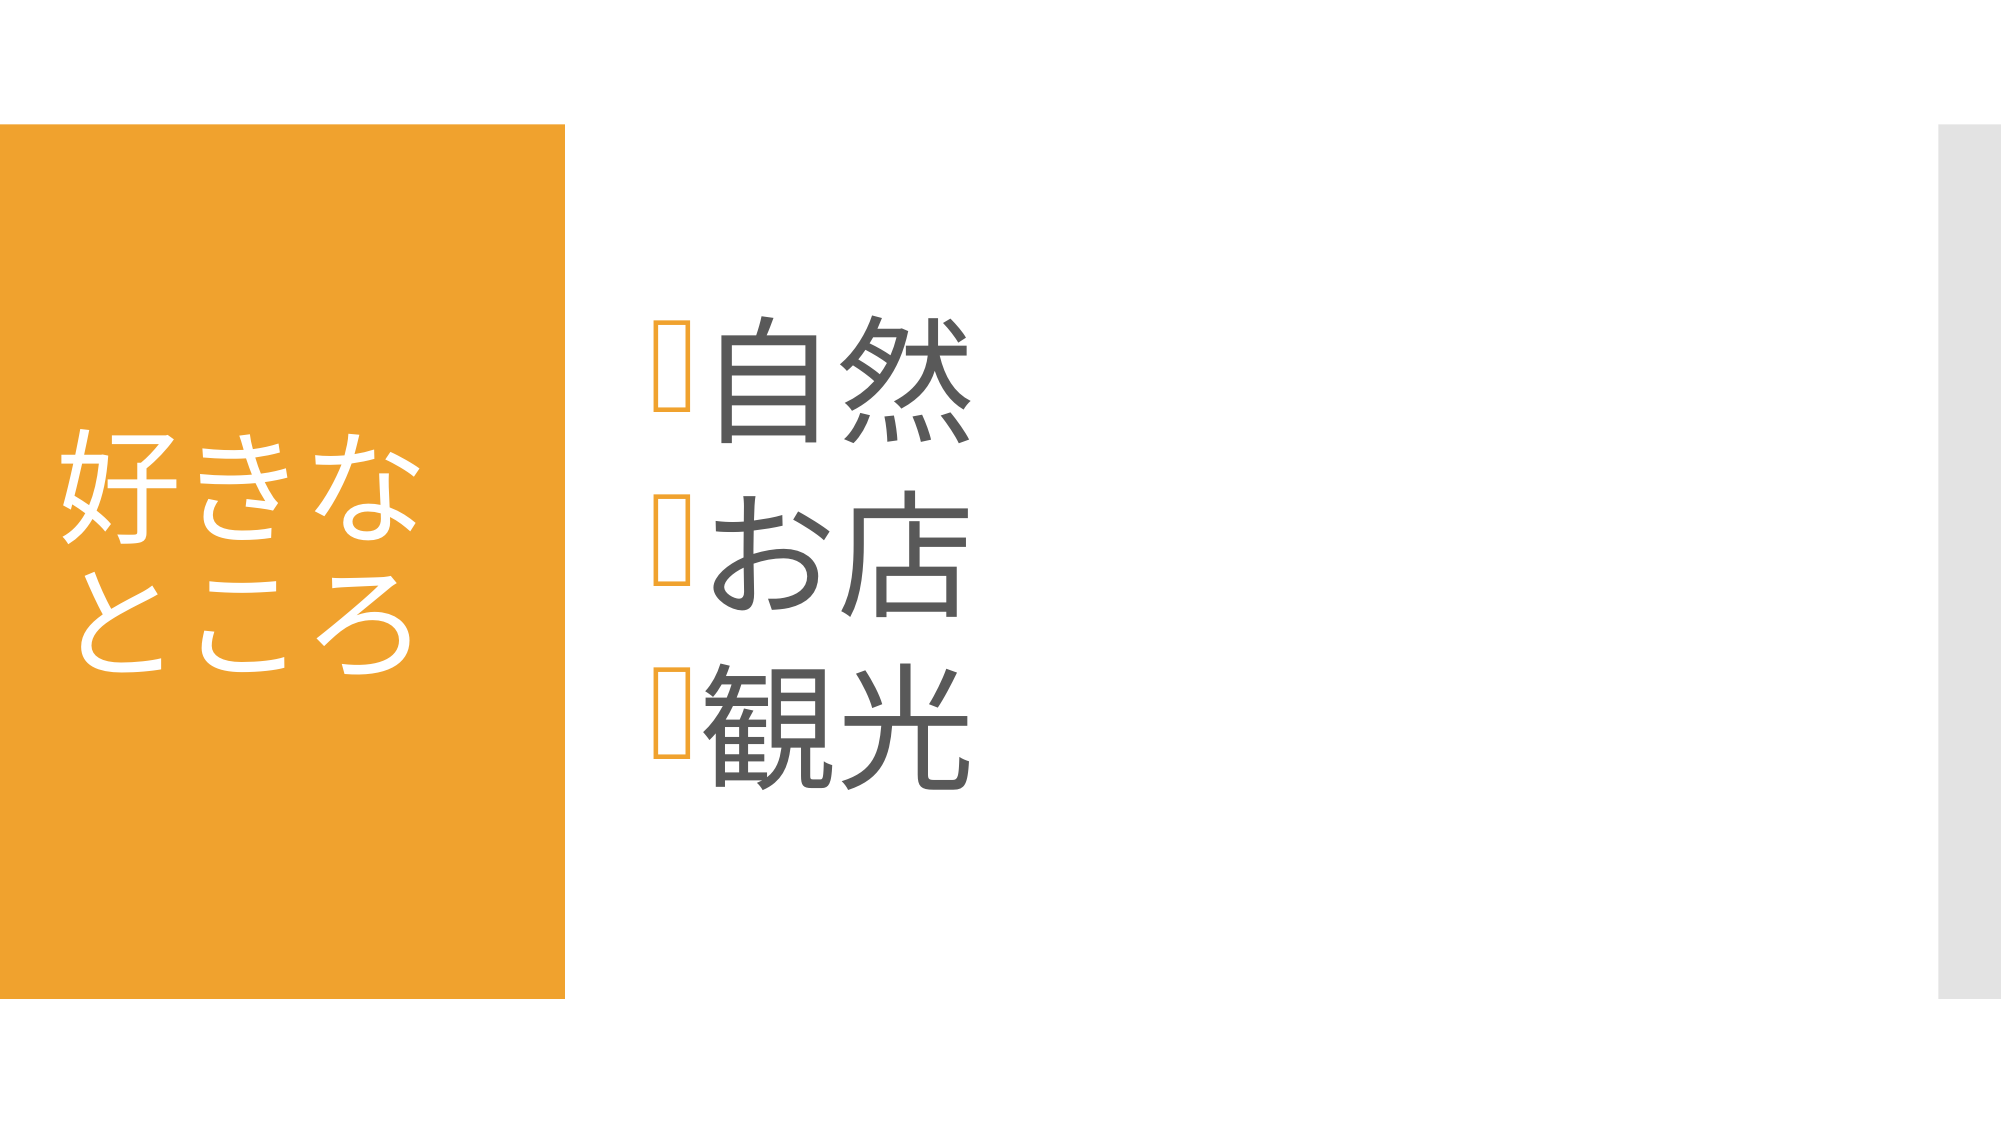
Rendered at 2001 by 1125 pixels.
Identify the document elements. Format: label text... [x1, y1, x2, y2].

list 自然 お店 観光 [634, 141, 1835, 982]
title 好きなところ [41, 184, 525, 940]
